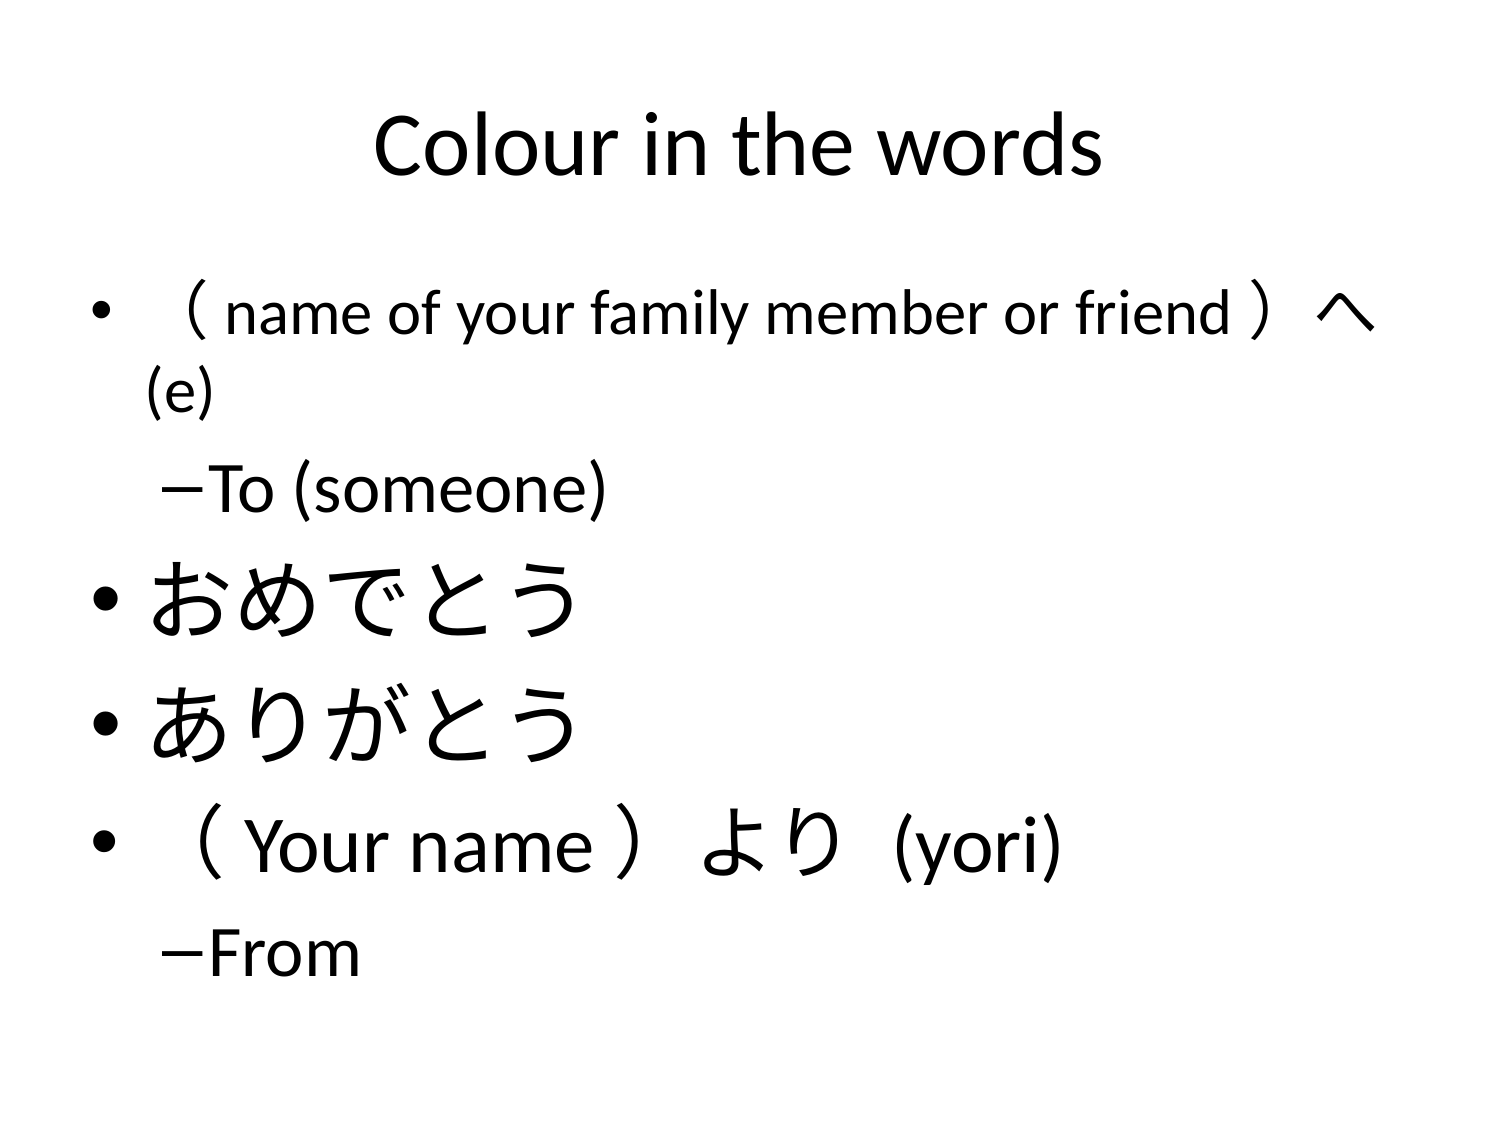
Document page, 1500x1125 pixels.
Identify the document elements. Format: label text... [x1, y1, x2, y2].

list （name of your family member or friend）へ (e) To (someone) おめでとう ありがとう （Your name）より (yori) From [75, 262, 1459, 1005]
title Colour in the words [75, 45, 1425, 233]
